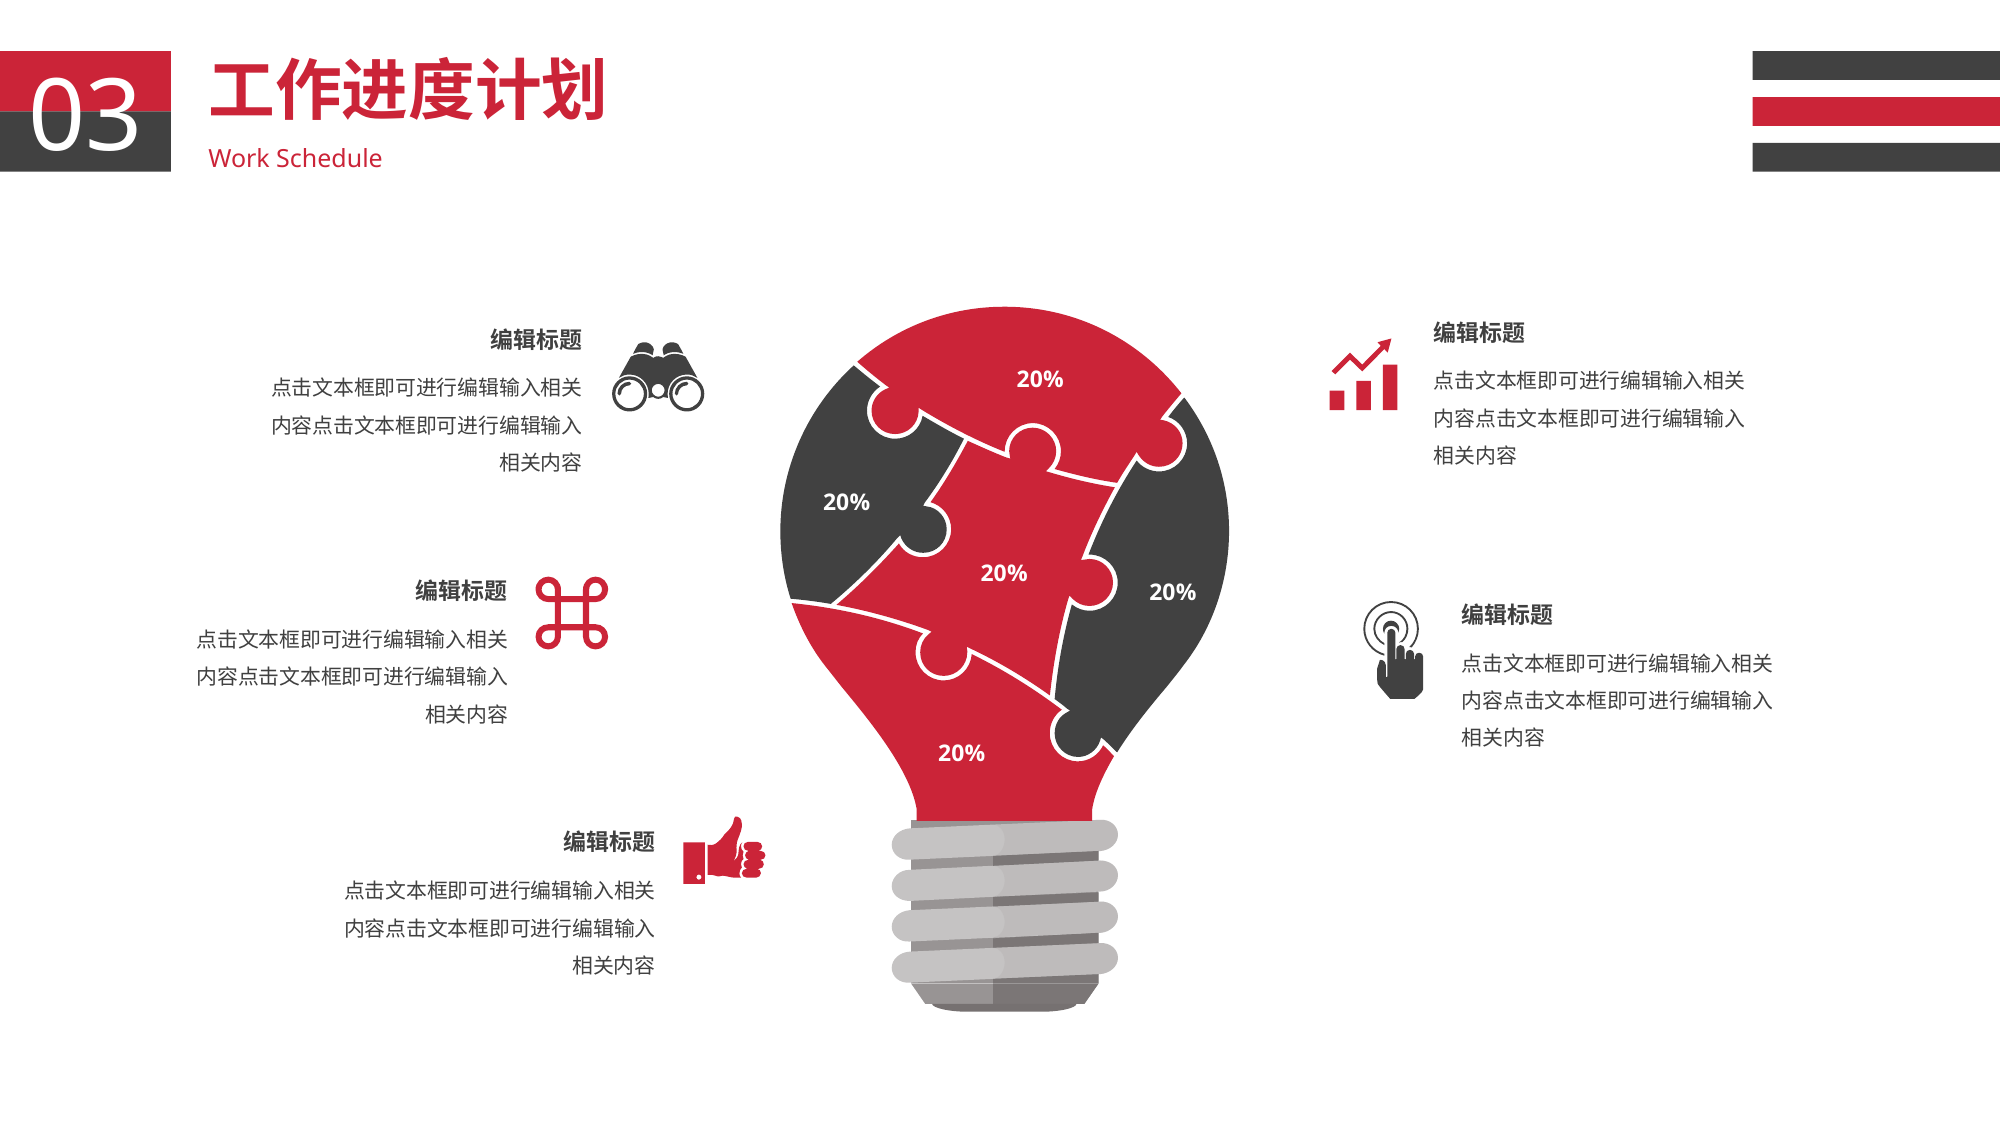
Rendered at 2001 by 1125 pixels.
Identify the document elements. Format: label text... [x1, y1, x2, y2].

text_box Work Schedule [193, 120, 622, 180]
text_box [1751, 96, 2000, 127]
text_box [167, 297, 1805, 1012]
text_box 工作进度计划 [193, 40, 714, 136]
text_box [1751, 50, 2000, 81]
text_box [1751, 142, 2000, 173]
text_box 03 [0, 42, 194, 178]
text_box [0, 51, 171, 172]
